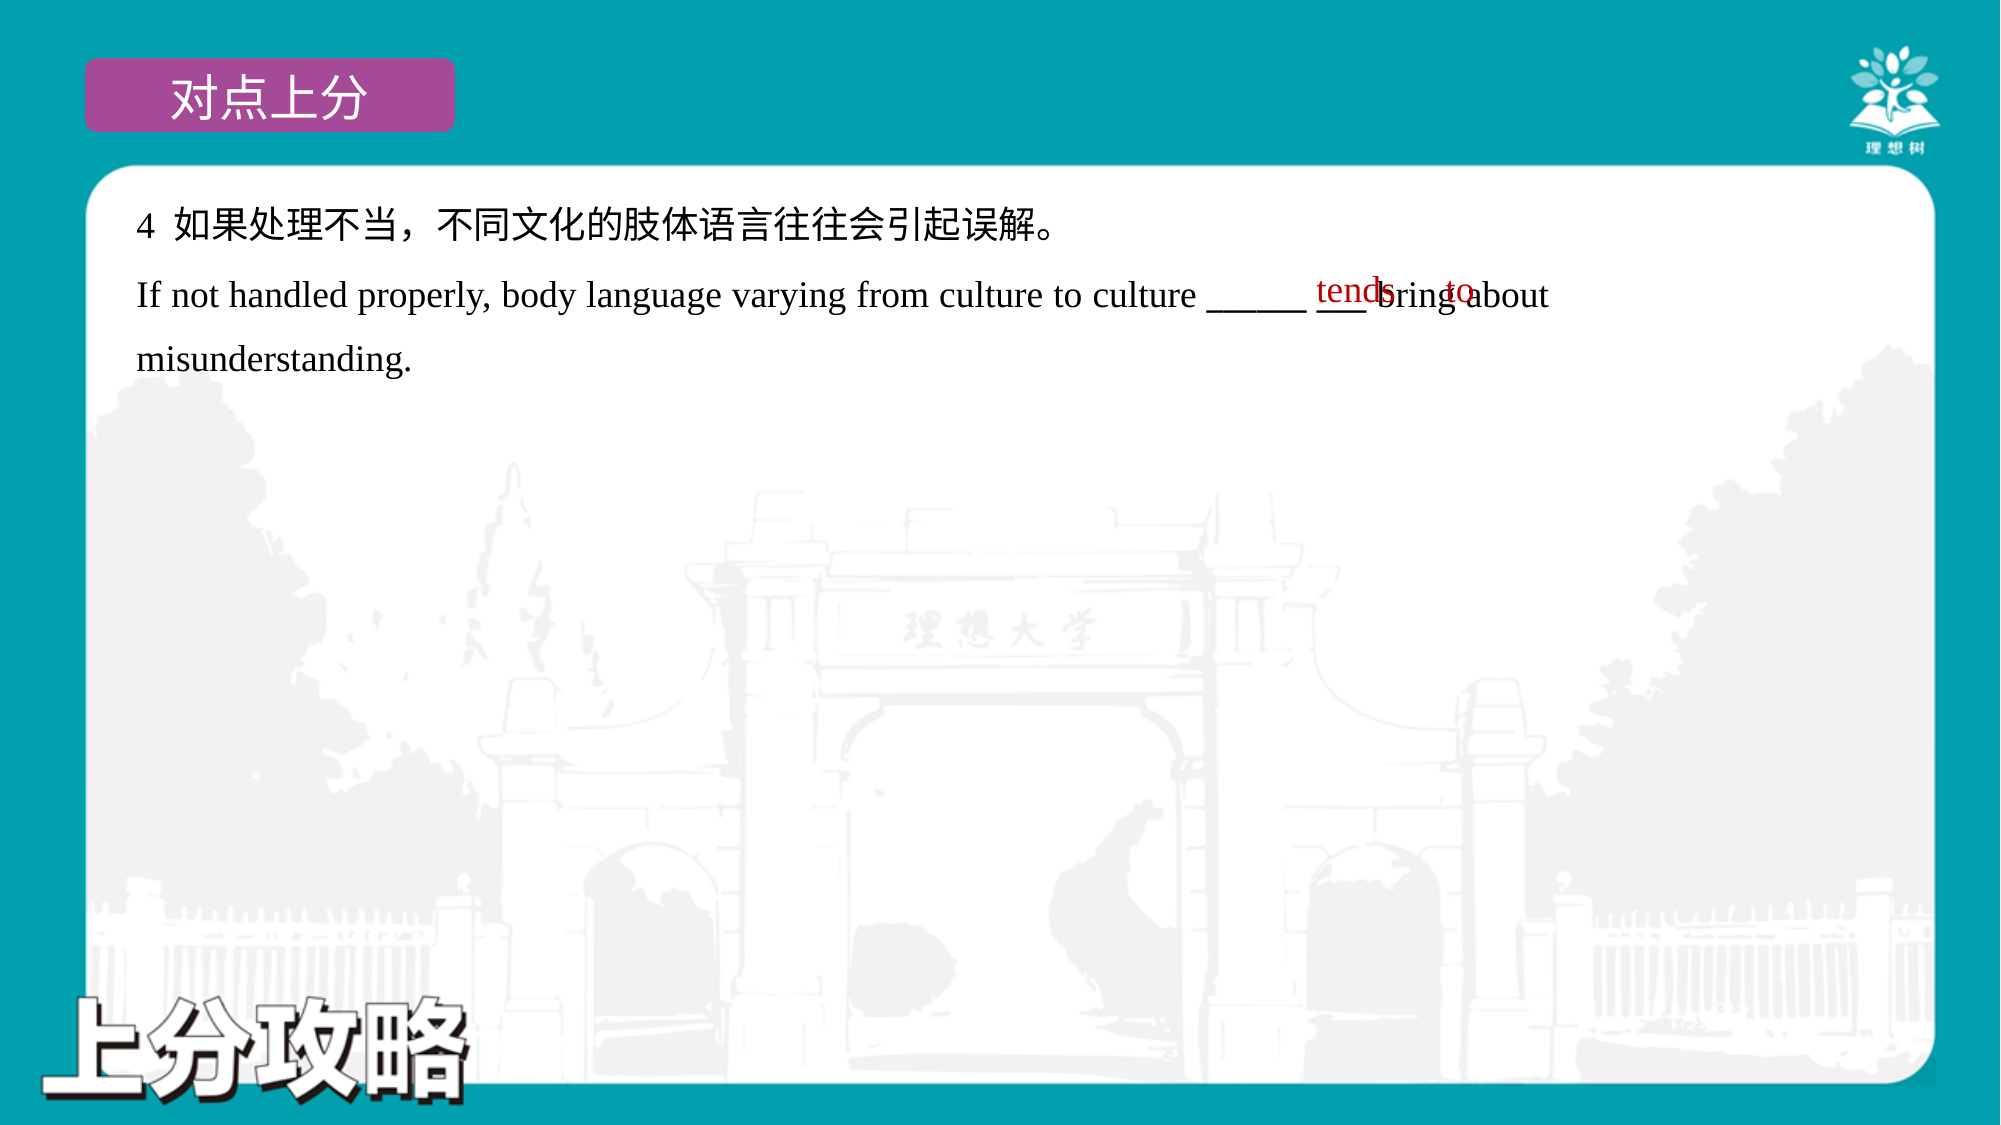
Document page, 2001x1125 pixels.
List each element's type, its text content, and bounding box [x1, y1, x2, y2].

text_box tends [1302, 240, 1410, 303]
text_box 4 如果处理不当，不同文化的肢体语言往往会引起误解。 If not handled properly, body language varying from culture to culture ______ ___ bring about misunderstanding. [136, 177, 1865, 373]
text_box to [1431, 240, 1489, 303]
picture [0, 0, 2000, 1125]
